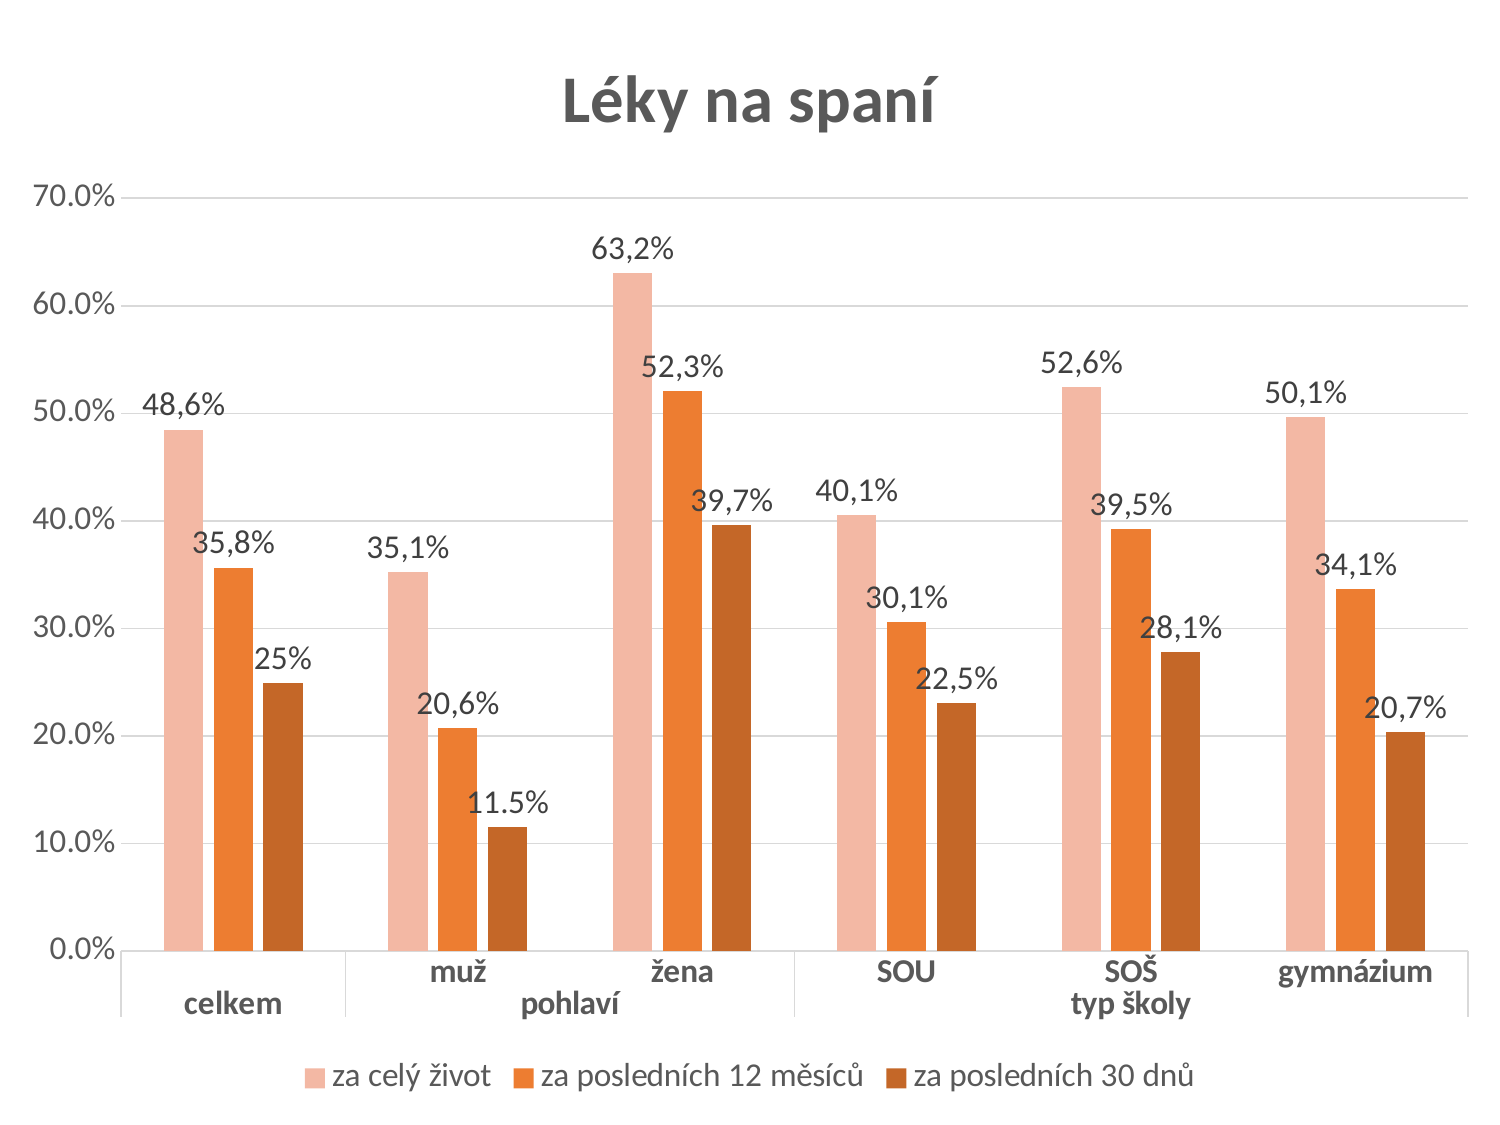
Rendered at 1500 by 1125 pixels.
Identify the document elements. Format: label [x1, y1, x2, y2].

chart [2, 23, 1498, 1102]
